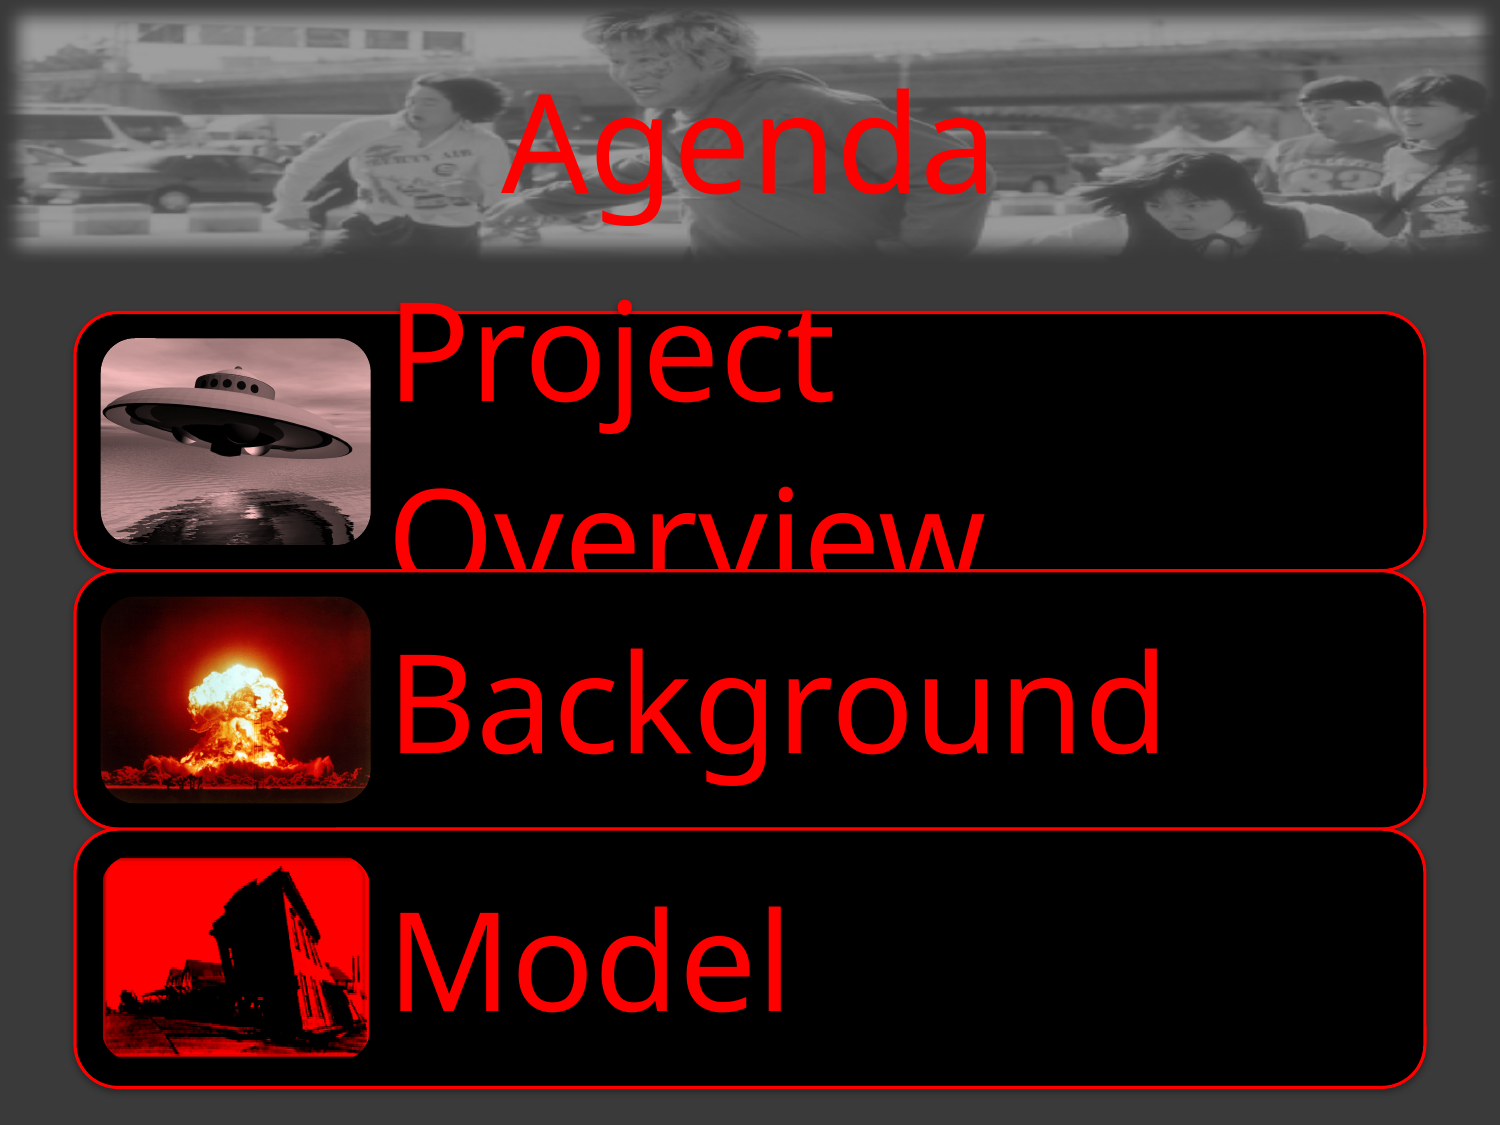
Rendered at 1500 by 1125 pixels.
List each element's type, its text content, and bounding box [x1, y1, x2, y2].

title Agenda [75, 45, 1425, 233]
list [74, 312, 1426, 1088]
